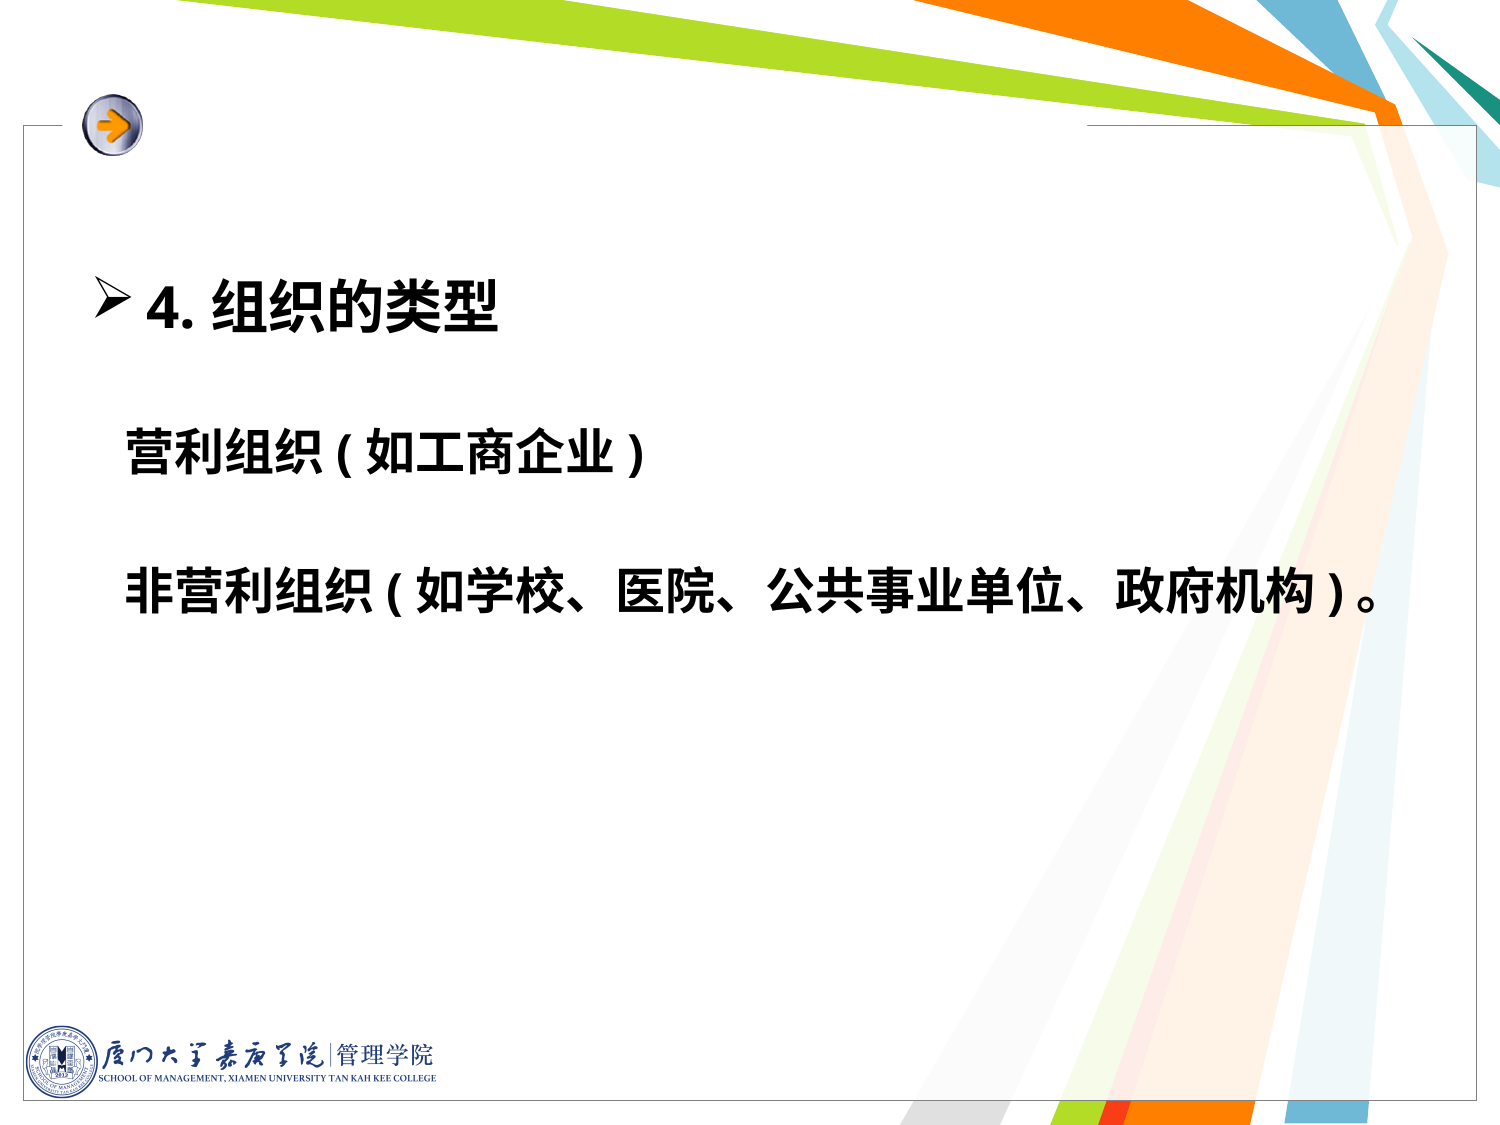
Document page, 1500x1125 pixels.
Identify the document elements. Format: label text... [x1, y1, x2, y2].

list 4.组织的类型 营利组织(如工商企业) 非营利组织(如学校、医院、公共事业单位、政府机构)。 [75, 262, 1425, 1005]
picture [82, 94, 143, 156]
picture [24, 1024, 438, 1100]
